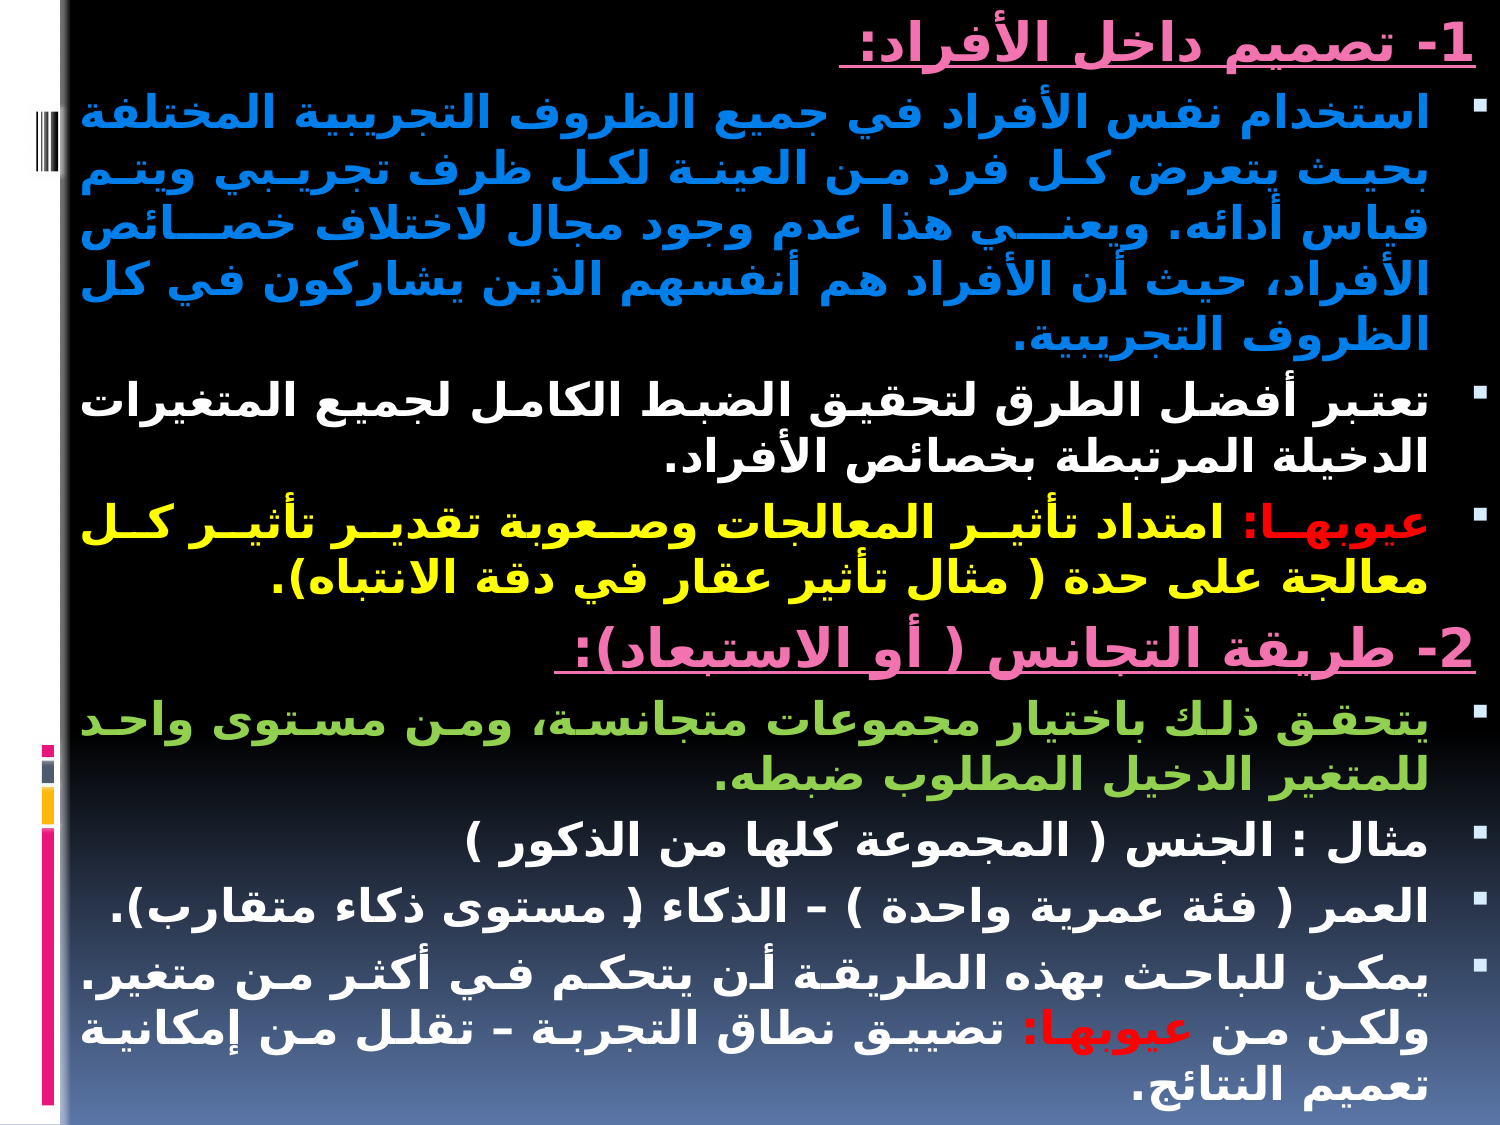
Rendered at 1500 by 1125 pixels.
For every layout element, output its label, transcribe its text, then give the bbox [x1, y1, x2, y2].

list 1- تصميم داخل الأفراد: استخدام نفس الأفراد في جميع الظروف التجريبية المختلفة بحيث يتعرض كل فرد من العينة لكل ظرف تجريبي ويتم قياس أدائه. ويعني هذا عدم وجود مجال لاختلاف خصائص الأفراد، حيث أن الأفراد هم أنفسهم الذين يشاركون في كل الظروف التجريبية. تعتبر أفضل الطرق لتحقيق الضبط الكامل لجميع المتغيرات الدخيلة المرتبطة بخصائص الأفراد. عيوبها: امتداد تأثير المعالجات وصعوبة تقدير تأثير كل معالجة على حدة ( مثال تأثير عقار في دقة الانتباه). 2- طريقة التجانس ( أو الاستبعاد): يتحقق ذلك باختيار مجموعات متجانسة، ومن مستوى واحد للمتغير الدخيل المطلوب ضبطه. مثال : الجنس ( المجموعة كلها من الذكور ) العمر ( فئة عمرية واحدة ) – الذكاء ( مستوى ذكاء متقارب). يمكن للباحث بهذه الطريقة أن يتحكم في أكثر من متغير. ولكن من عيوبها: تضييق نطاق التجربة – تقلل من إمكانية تعميم النتائج. [64, 0, 1500, 1125]
